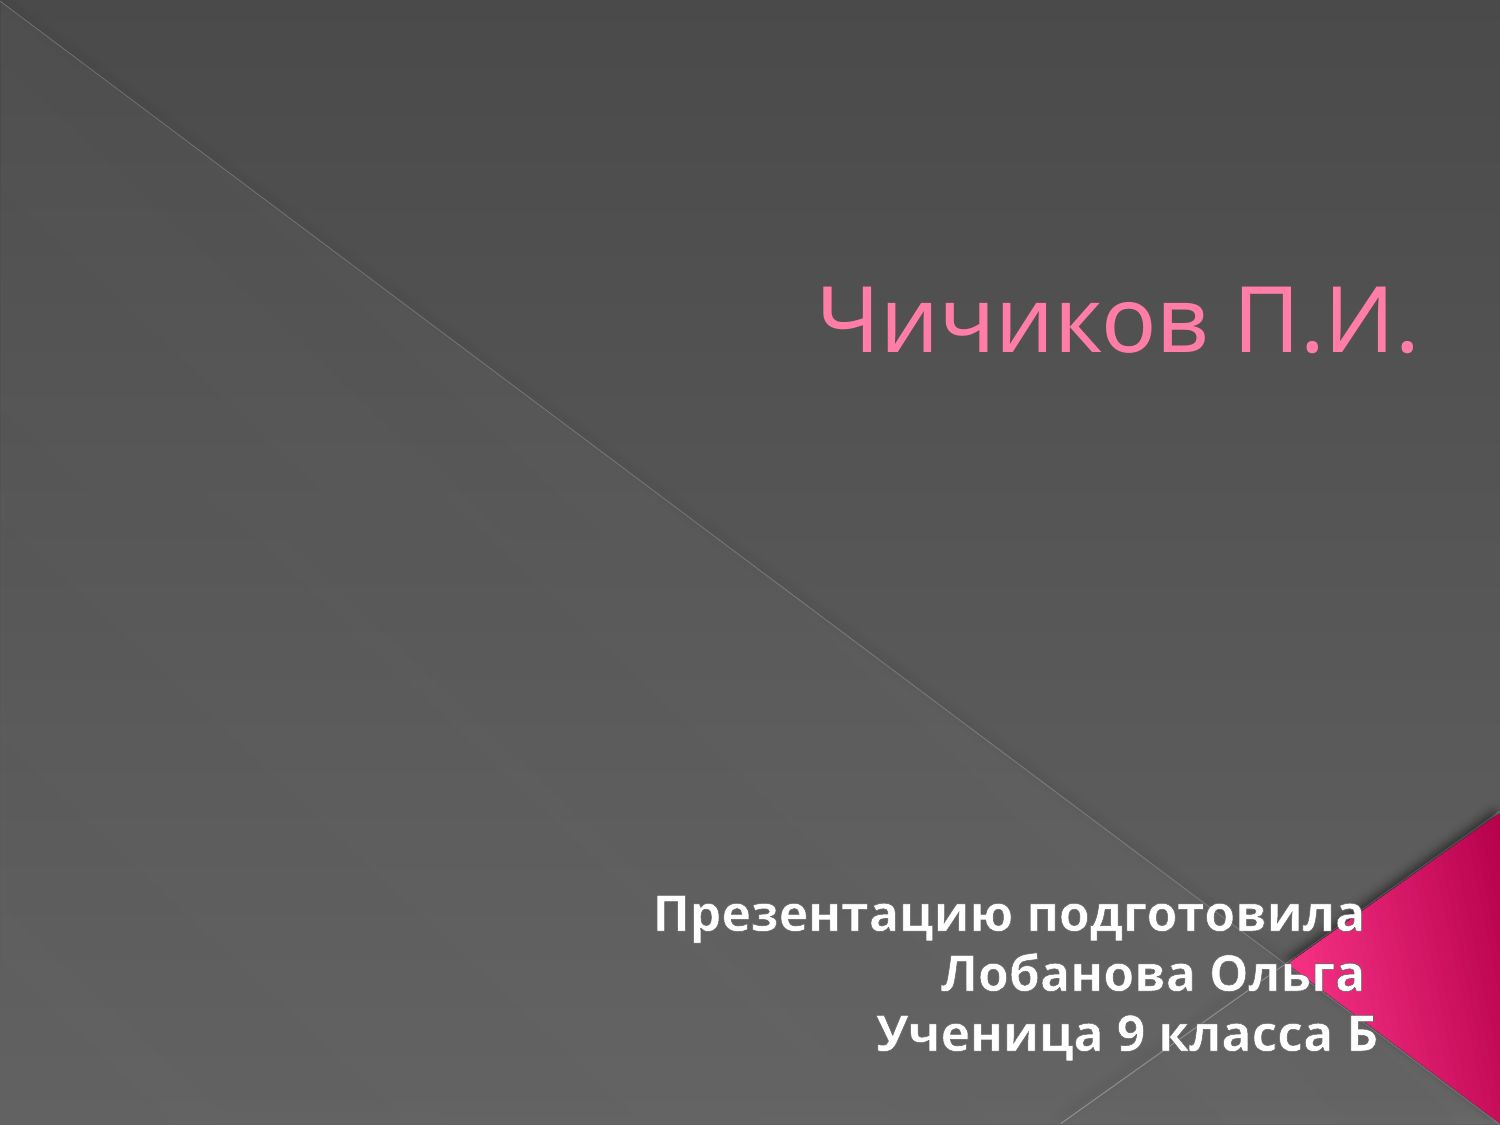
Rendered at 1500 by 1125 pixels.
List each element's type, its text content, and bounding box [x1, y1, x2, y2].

title Чичиков П.И. [112, 137, 1435, 379]
subtitle Презентацию подготовила Лобанова Ольга Ученица 9 класса Б [76, 798, 1400, 1087]
